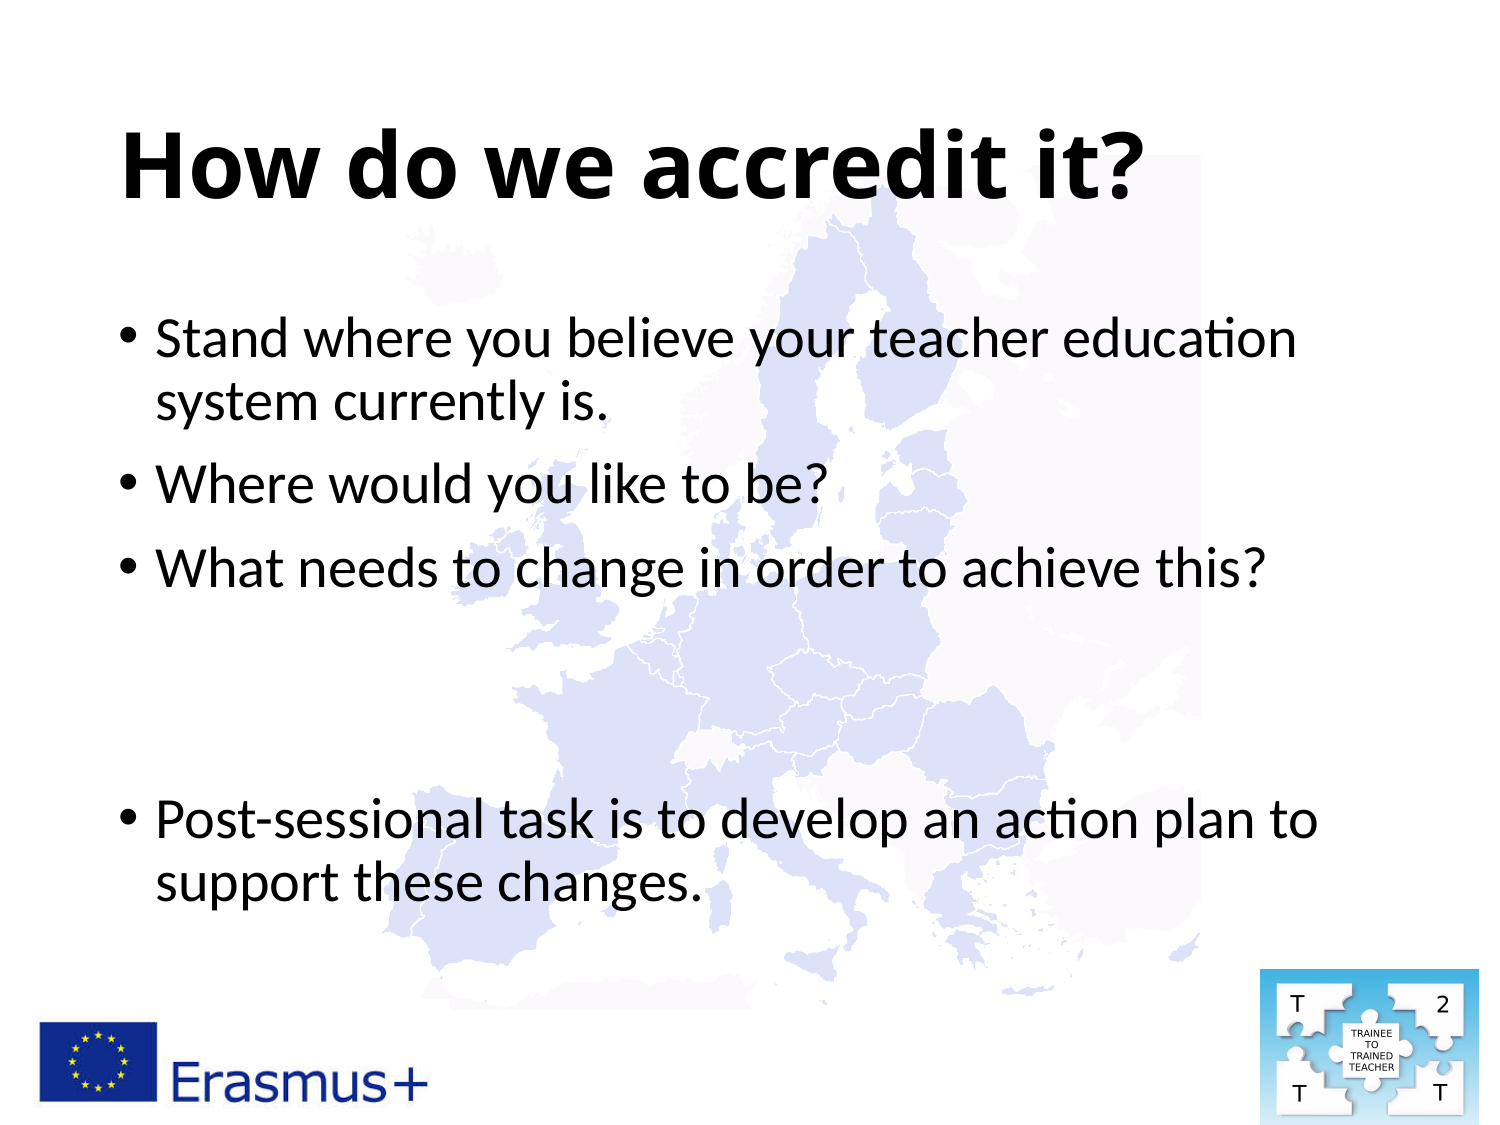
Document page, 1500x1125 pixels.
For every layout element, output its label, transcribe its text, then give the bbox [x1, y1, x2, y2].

list Stand where you believe your teacher education system currently is. Where would you like to be? What needs to change in order to achieve this? Post-sessional task is to develop an action plan to support these changes. [450, 299, 1397, 1014]
list Stand where you believe your teacher education system currently is. Where would you like to be? What needs to change in order to achieve this? Post-sessional task is to develop an action plan to support these changes. [103, 299, 268, 999]
picture [1260, 969, 1479, 1125]
picture [17, 155, 1201, 1125]
title How do we accredit it? [103, 59, 1397, 278]
